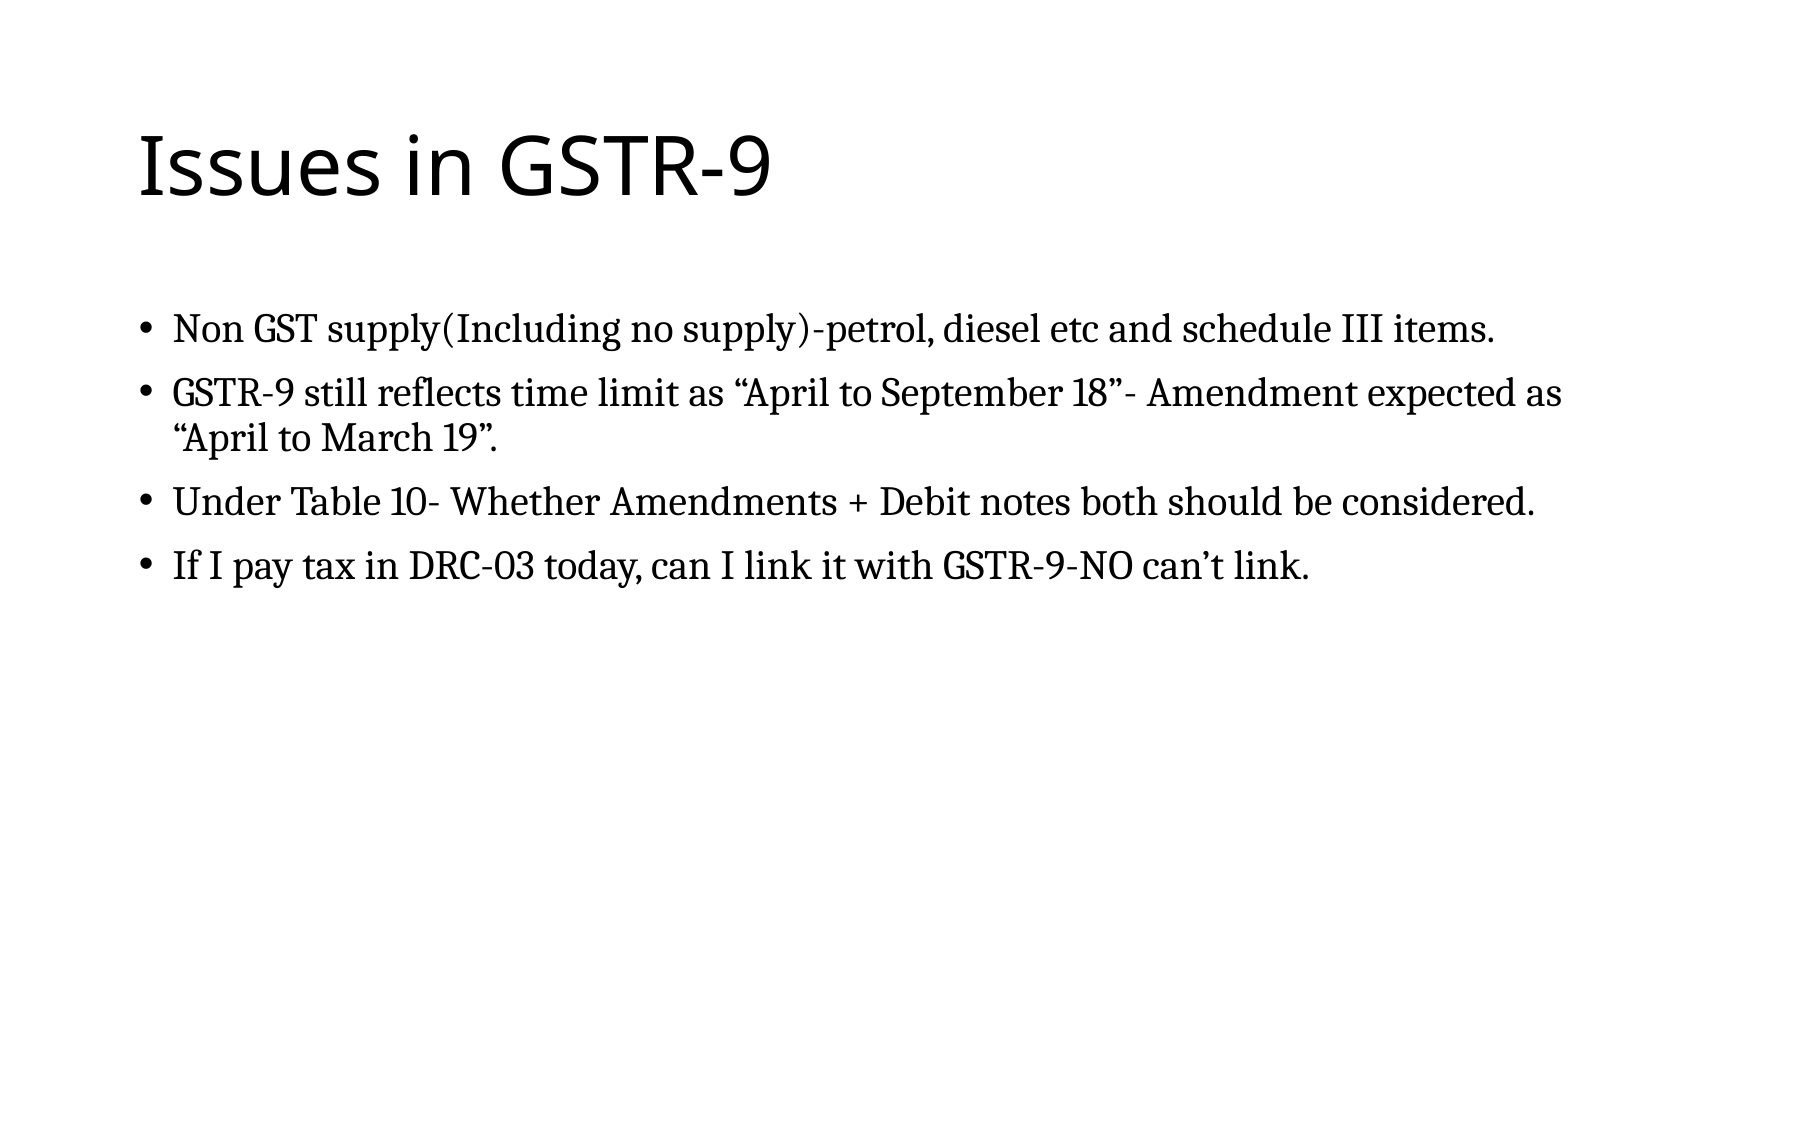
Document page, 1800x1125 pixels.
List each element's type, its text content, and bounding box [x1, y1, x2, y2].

title Issues in GSTR-9 [123, 59, 1677, 278]
list Non GST supply(Including no supply)-petrol, diesel etc and schedule III items. GSTR-9 still reflects time limit as “April to September 18”- Amendment expected as “April to March 19”. Under Table 10- Whether Amendments + Debit notes both should be considered. If I pay tax in DRC-03 today, can I link it with GSTR-9-NO can’t link. [123, 299, 1677, 1014]
